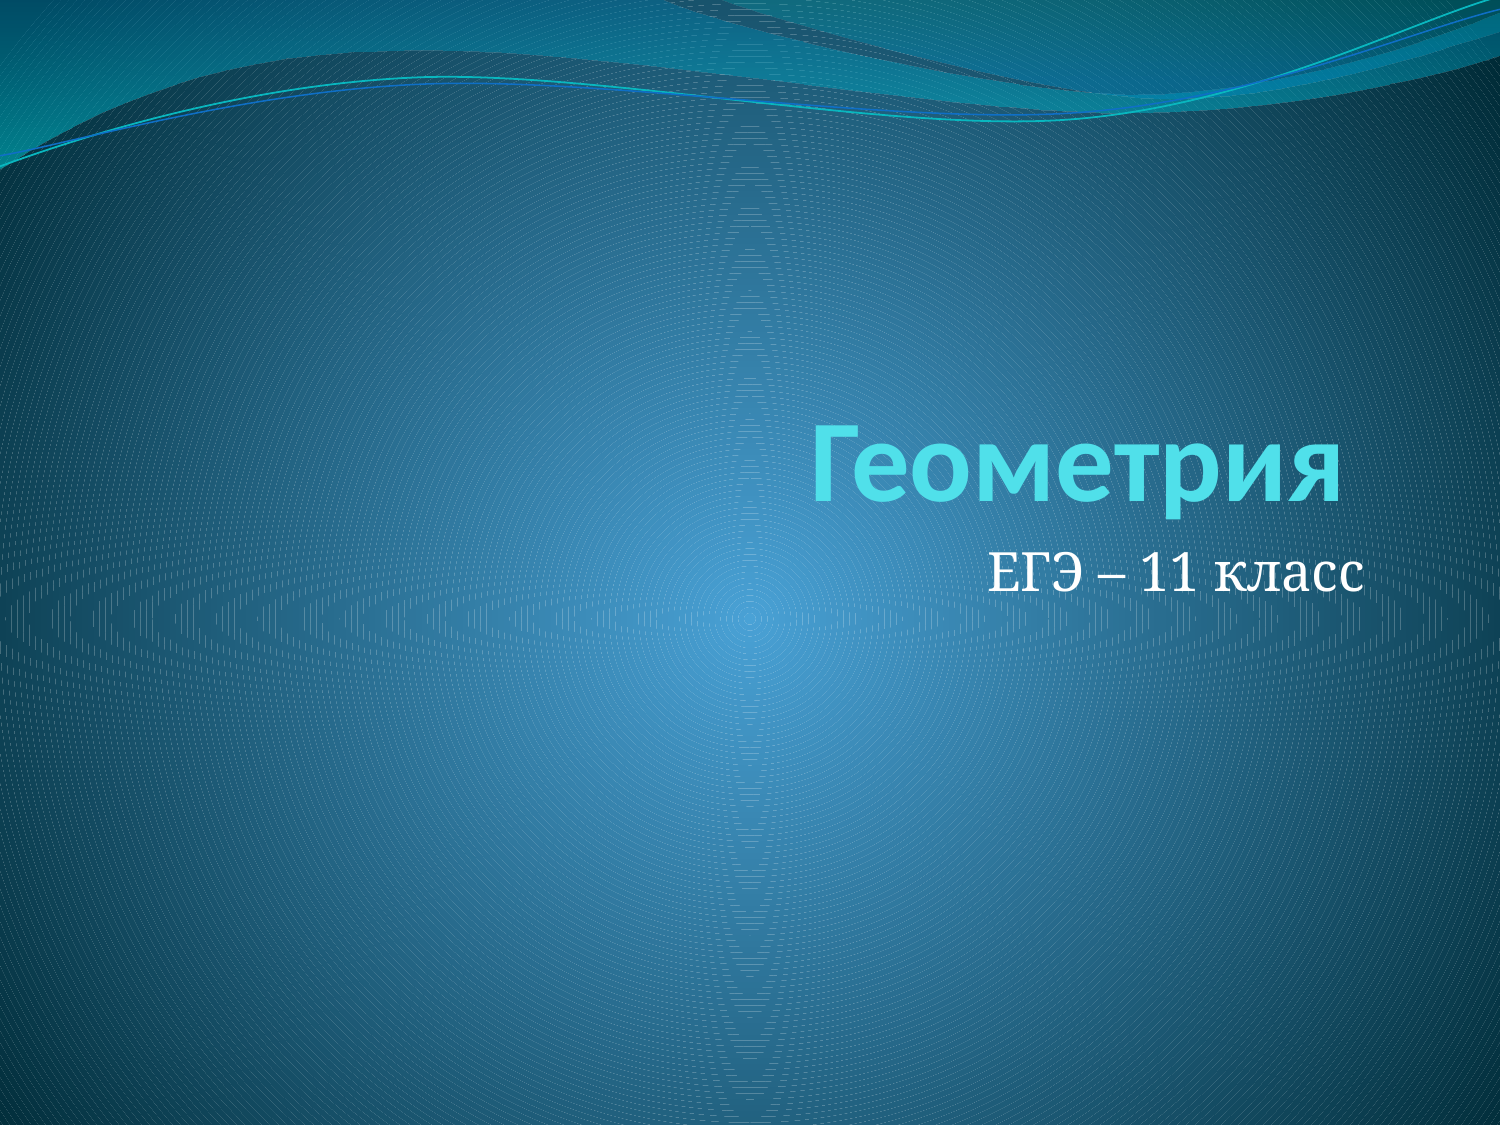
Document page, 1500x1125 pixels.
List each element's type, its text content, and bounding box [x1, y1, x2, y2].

title Геометрия [87, 224, 1376, 525]
subtitle ЕГЭ – 11 класс [87, 529, 1376, 818]
